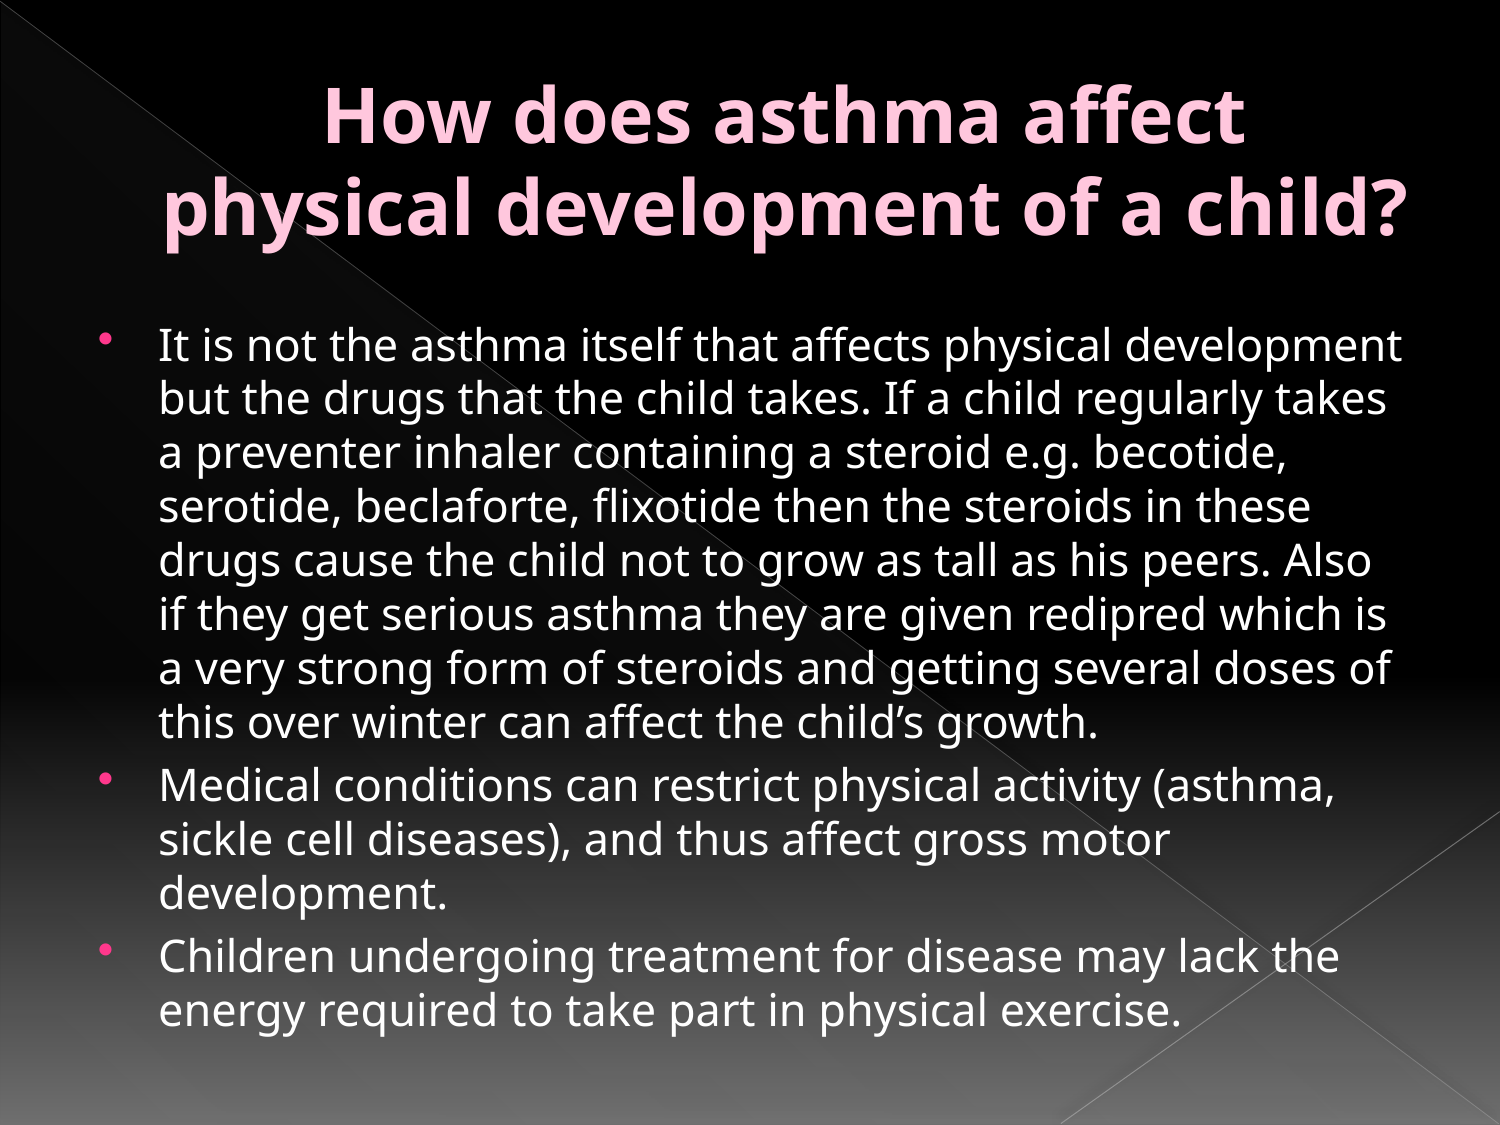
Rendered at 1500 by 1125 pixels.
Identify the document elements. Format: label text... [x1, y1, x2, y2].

title How does asthma affect physical development of a child? [75, 43, 1425, 274]
list It is not the asthma itself that affects physical development but the drugs that the child takes. If a child regularly takes a preventer inhaler containing a steroid e.g. becotide, serotide, beclaforte, flixotide then the steroids in these drugs cause the child not to grow as tall as his peers. Also if they get serious asthma they are given redipred which is a very strong form of steroids and getting several doses of this over winter can affect the child’s growth. Medical conditions can restrict physical activity (asthma, sickle cell diseases), and thus affect gross motor development. Children undergoing treatment for disease may lack the energy required to take part in physical exercise. [75, 308, 1425, 1059]
